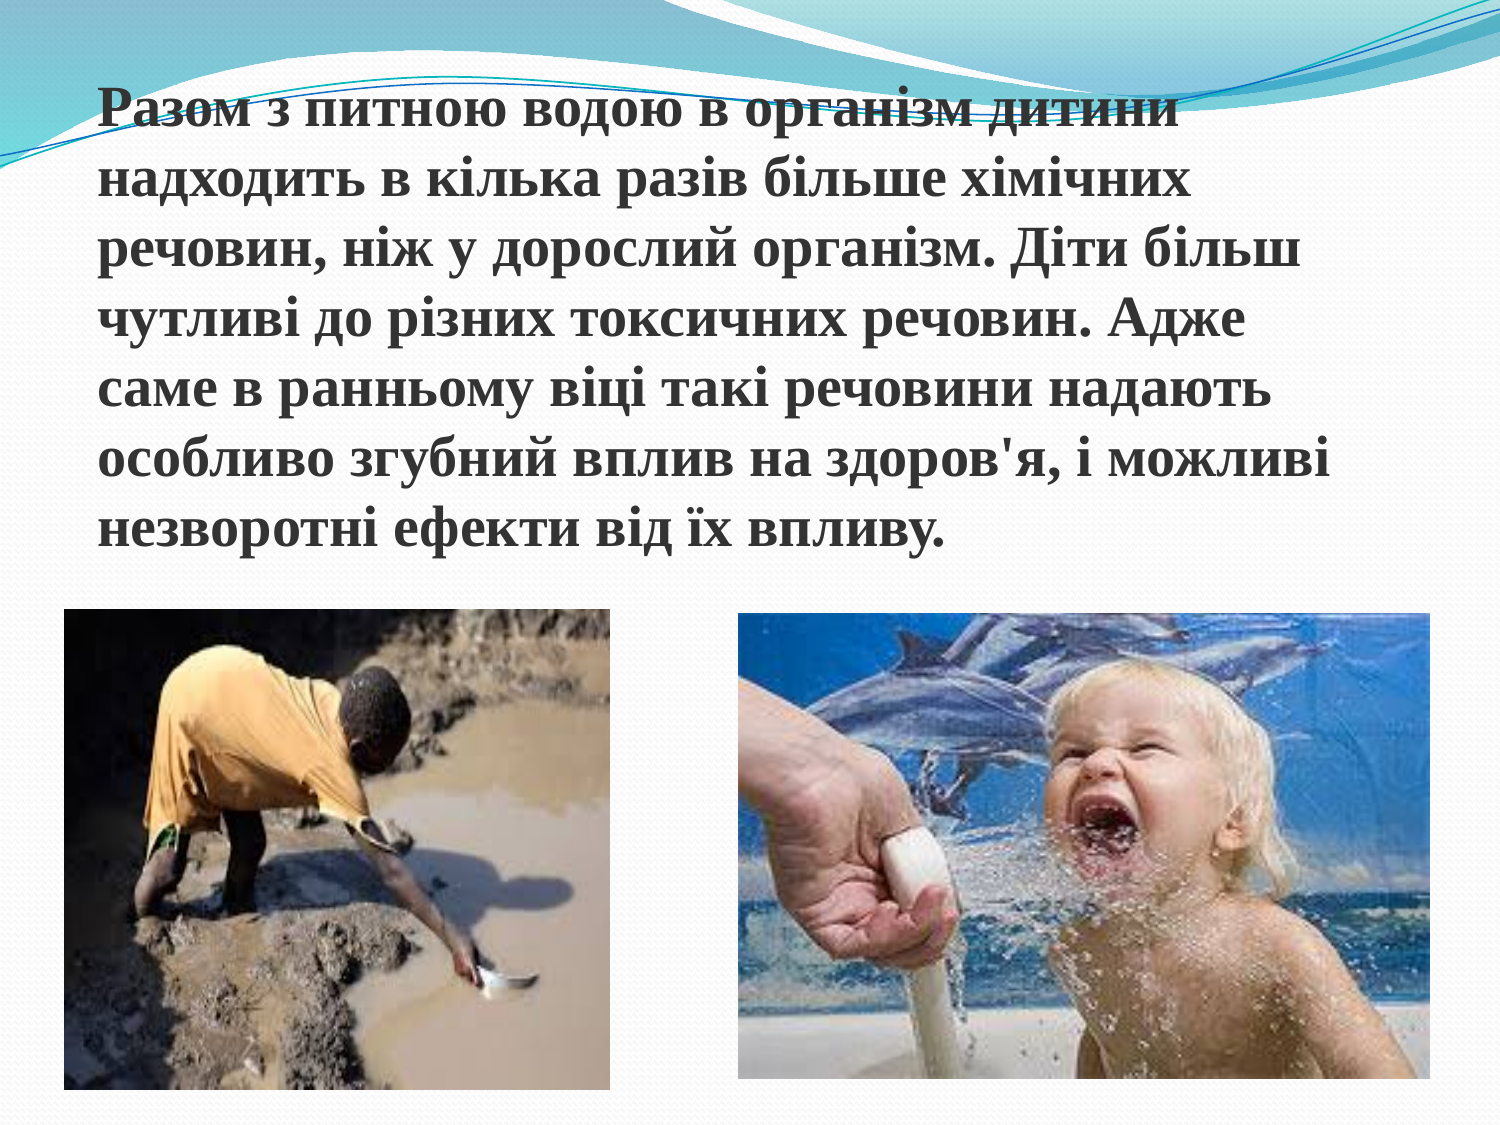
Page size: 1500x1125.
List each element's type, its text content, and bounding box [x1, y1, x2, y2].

text_box Разом з питною водою в організм дитини надходить в кілька разів більше хімічних речовин, ніж у дорослий організм. Діти більш чутливі до різних токсичних речовин. Адже саме в ранньому віці такі речовини надають особливо згубний вплив на здоров'я, і ​​можливі незворотні ефекти від їх впливу. [82, 61, 1348, 566]
picture [737, 613, 1430, 1079]
picture [64, 609, 610, 1091]
